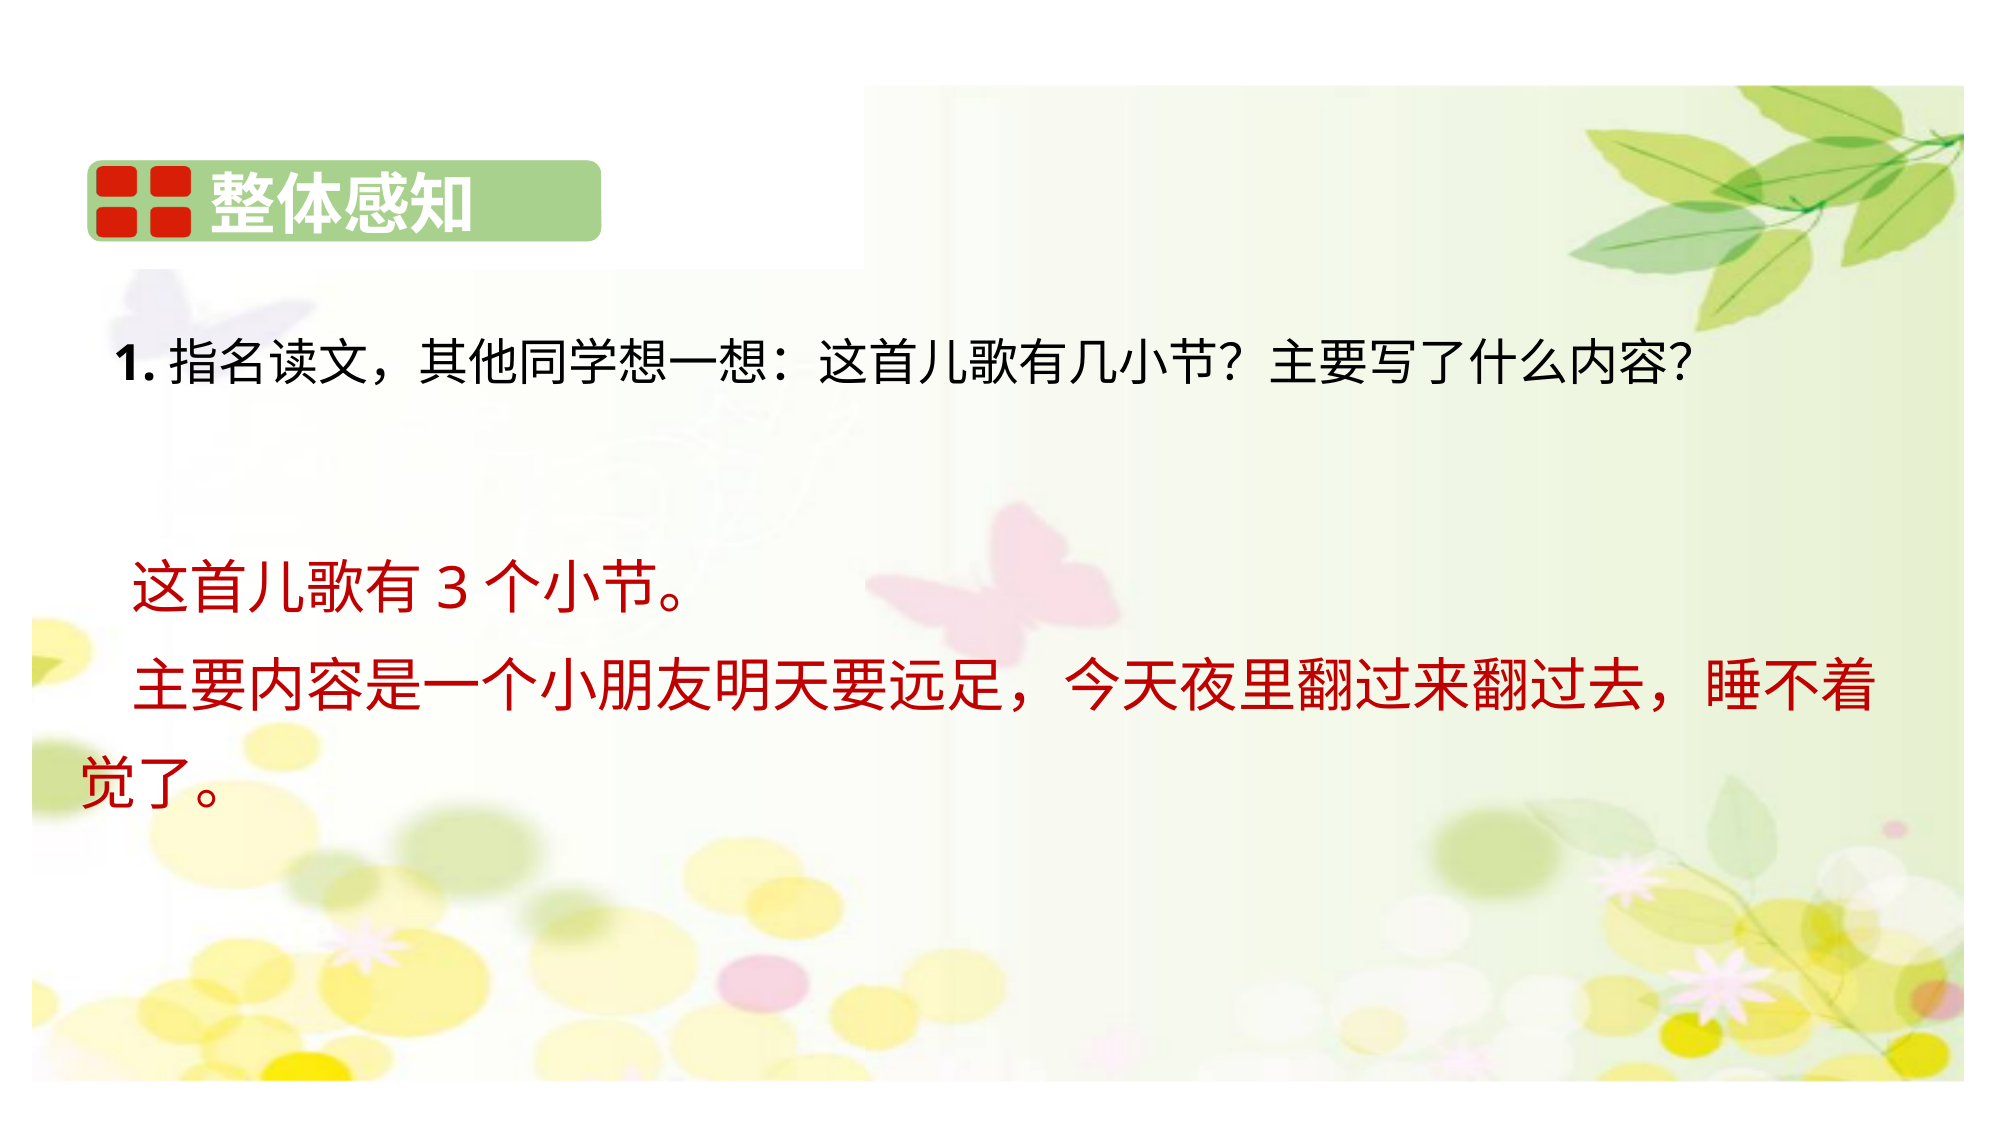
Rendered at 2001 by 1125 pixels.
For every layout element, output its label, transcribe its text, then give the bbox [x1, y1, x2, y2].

text_box 整体感知 [194, 154, 601, 250]
picture [32, 84, 1964, 1093]
picture [86, 159, 200, 245]
